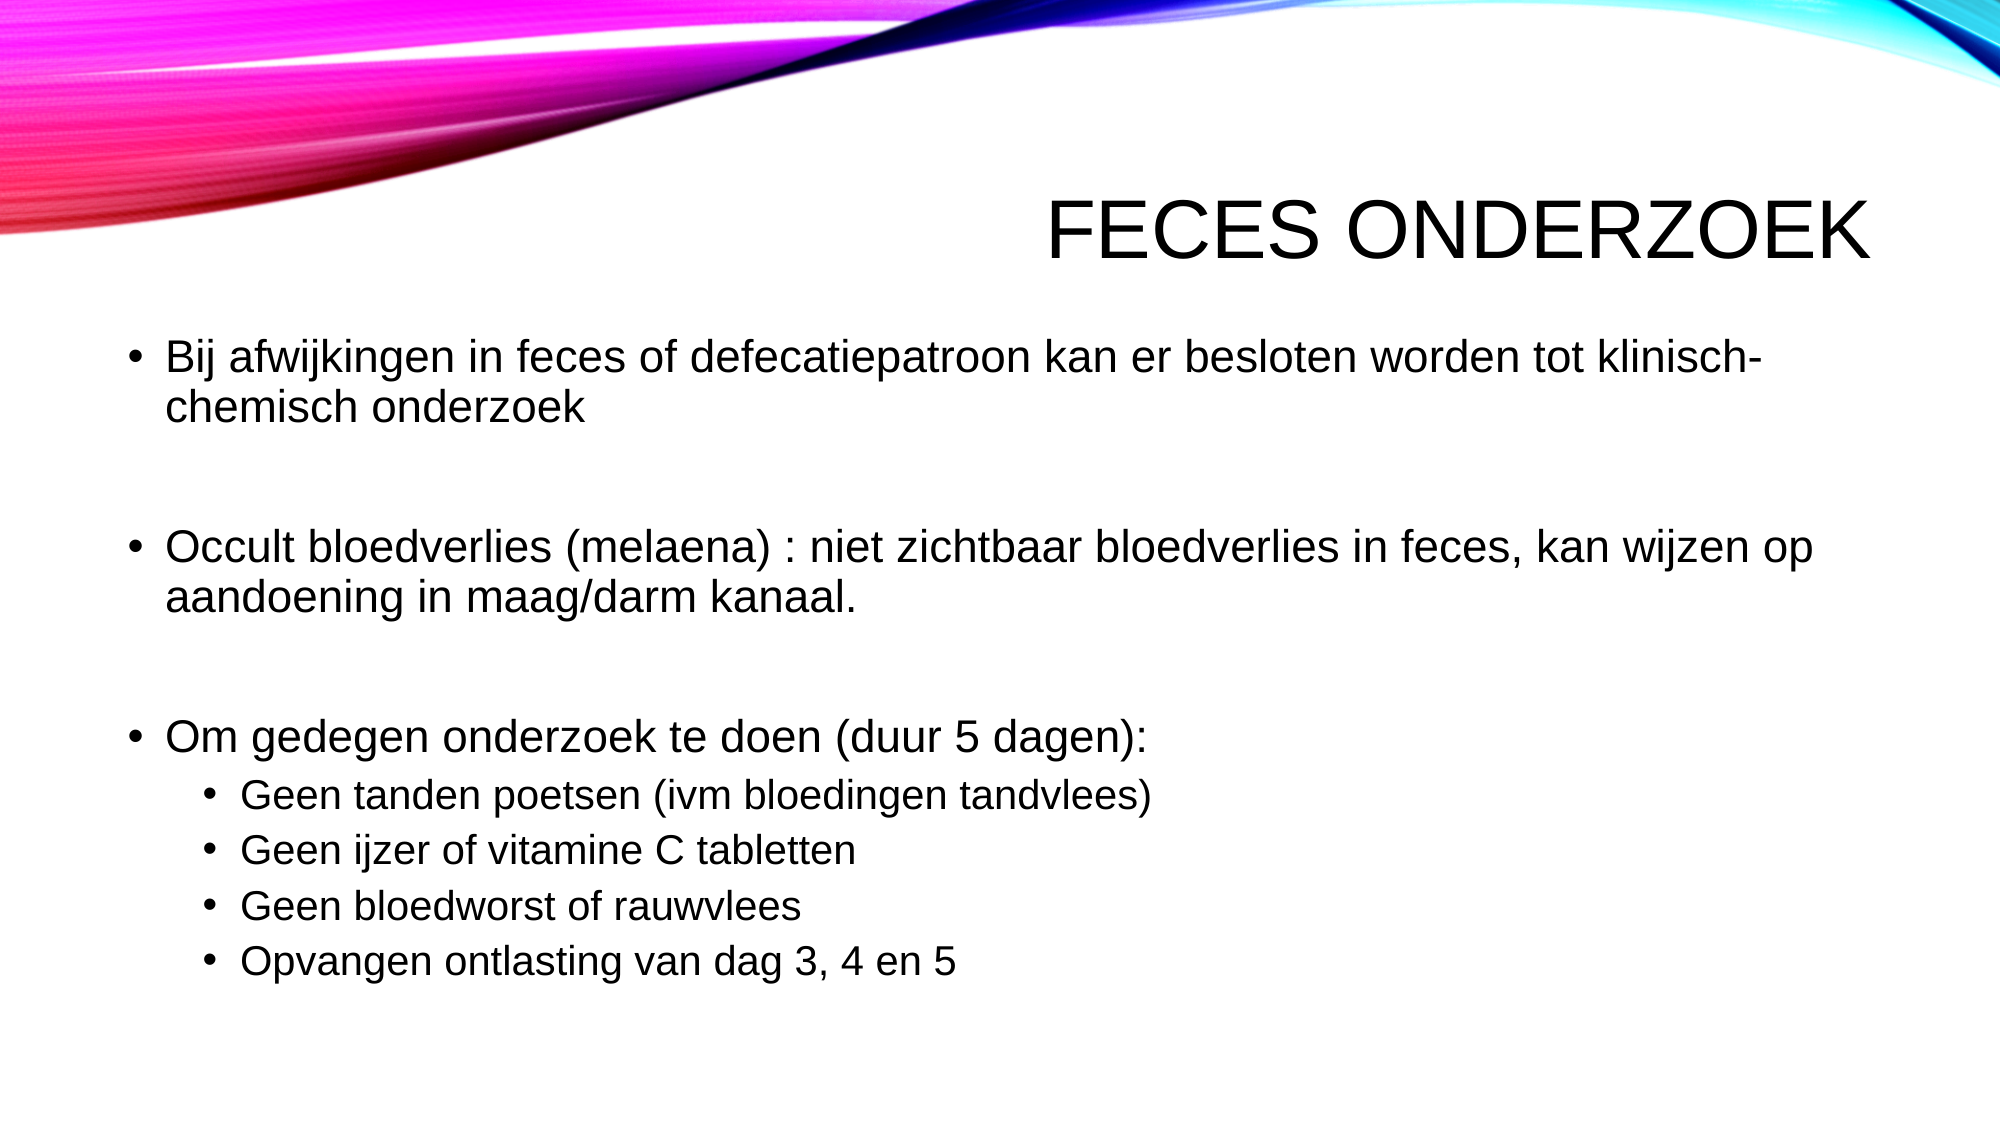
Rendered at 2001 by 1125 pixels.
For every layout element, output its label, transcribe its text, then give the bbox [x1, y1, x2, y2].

picture [1890, 0, 2000, 75]
list Bij afwijkingen in feces of defecatiepatroon kan er besloten worden tot klinisch-chemisch onderzoek Occult bloedverlies (melaena) : niet zichtbaar bloedverlies in feces, kan wijzen op aandoening in maag/darm kanaal. Om gedegen onderzoek te doen (duur 5 dagen): Geen tanden poetsen (ivm bloedingen tandvlees) Geen ijzer of vitamine C tabletten Geen bloedworst of rauwvlees Opvangen ontlasting van dag 3, 4 en 5 [112, 325, 1888, 1076]
picture [0, 0, 2000, 237]
title Feces onderzoek [474, 125, 1888, 325]
picture [1910, 0, 2000, 45]
